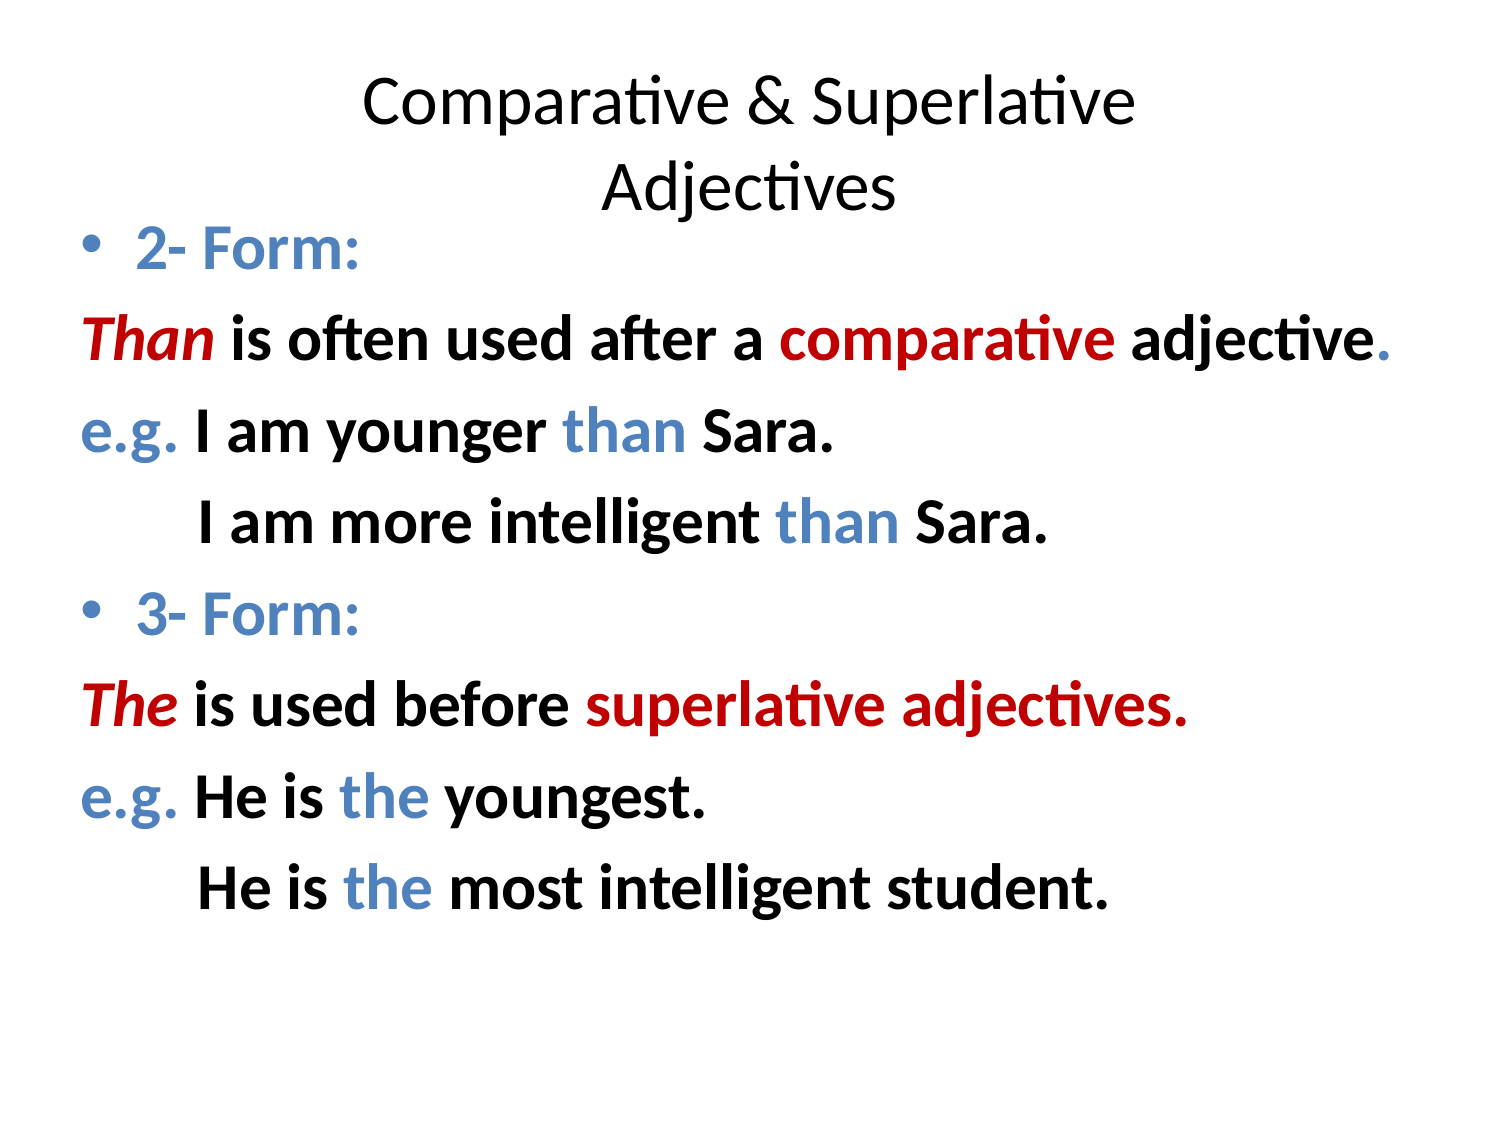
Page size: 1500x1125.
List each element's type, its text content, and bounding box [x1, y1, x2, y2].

title Comparative & Superlative Adjectives [75, 45, 1425, 196]
list 2- Form: Than is often used after a comparative adjective. e.g. I am younger than Sara. I am more intelligent than Sara. 3- Form: The is used before superlative adjectives. e.g. He is the youngest. He is the most intelligent student. [64, 196, 1425, 1005]
